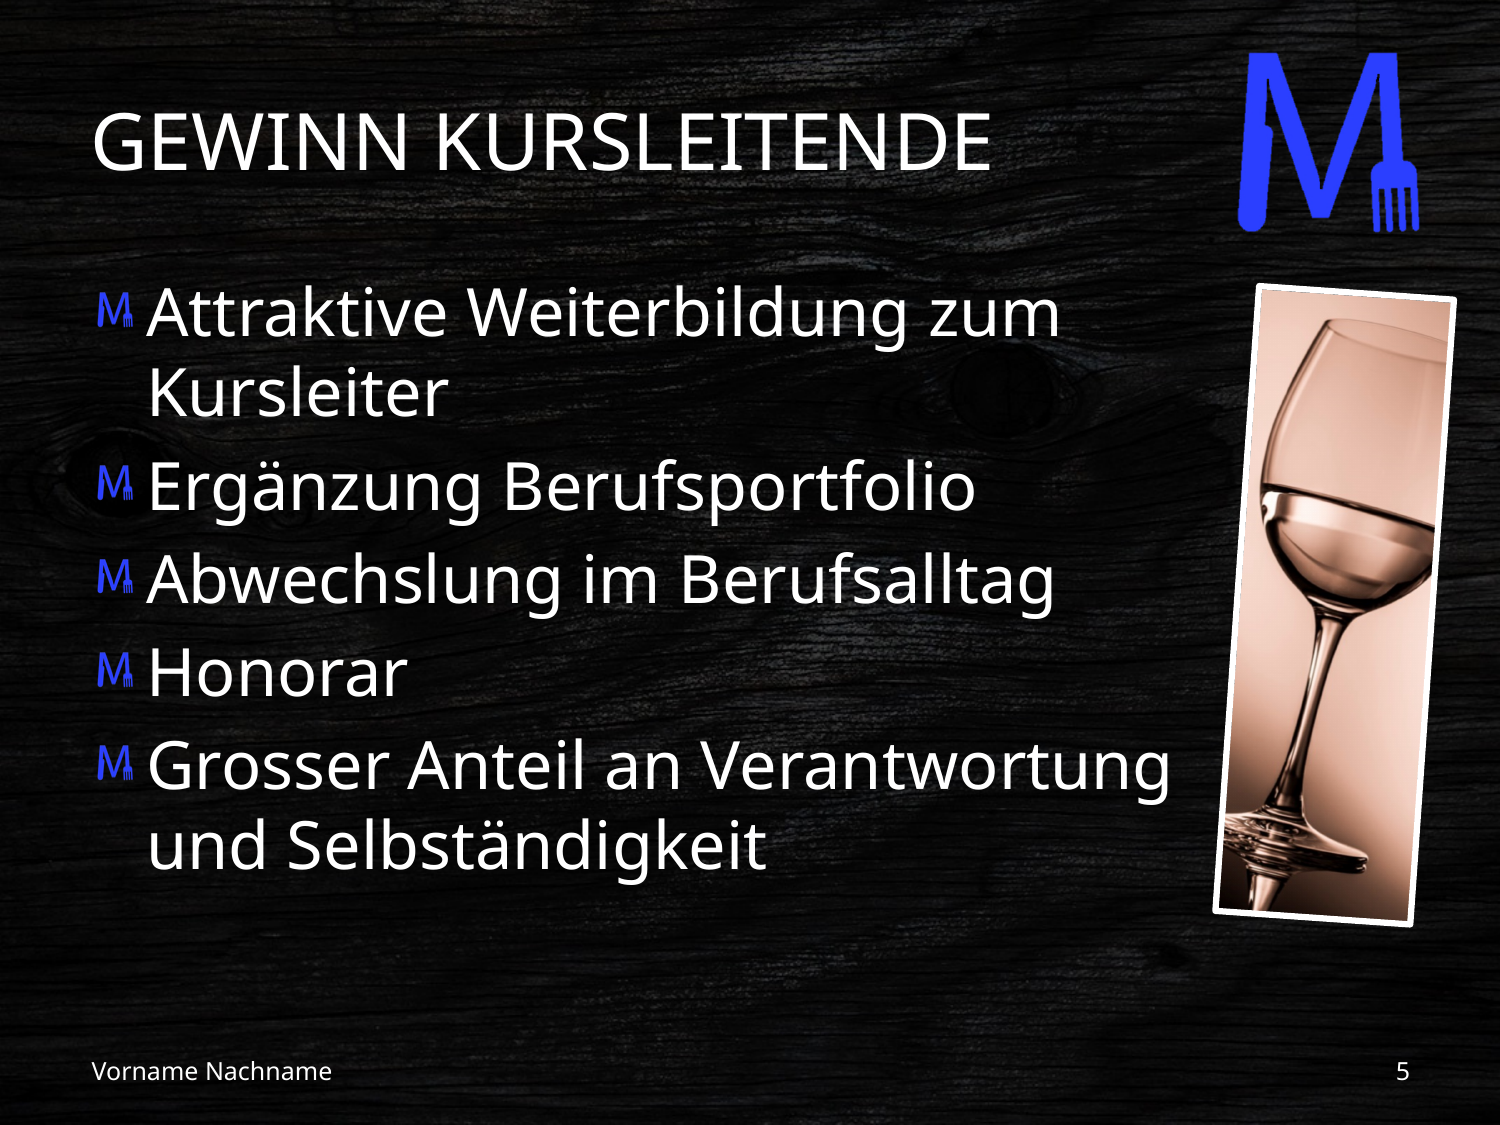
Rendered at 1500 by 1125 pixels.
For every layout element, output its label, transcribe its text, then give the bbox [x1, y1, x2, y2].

footer Vorname Nachname [76, 1042, 552, 1103]
slide_number 5 [1074, 1042, 1425, 1103]
list Attraktive Weiterbildung zum Kursleiter Ergänzung Berufsportfolio Abwechslung im Berufsalltag Honorar Grosser Anteil an Verantwortung und Selbständigkeit [75, 262, 1223, 1005]
title Gewinn Kursleitende [75, 45, 1235, 233]
picture [0, 0, 1500, 1125]
